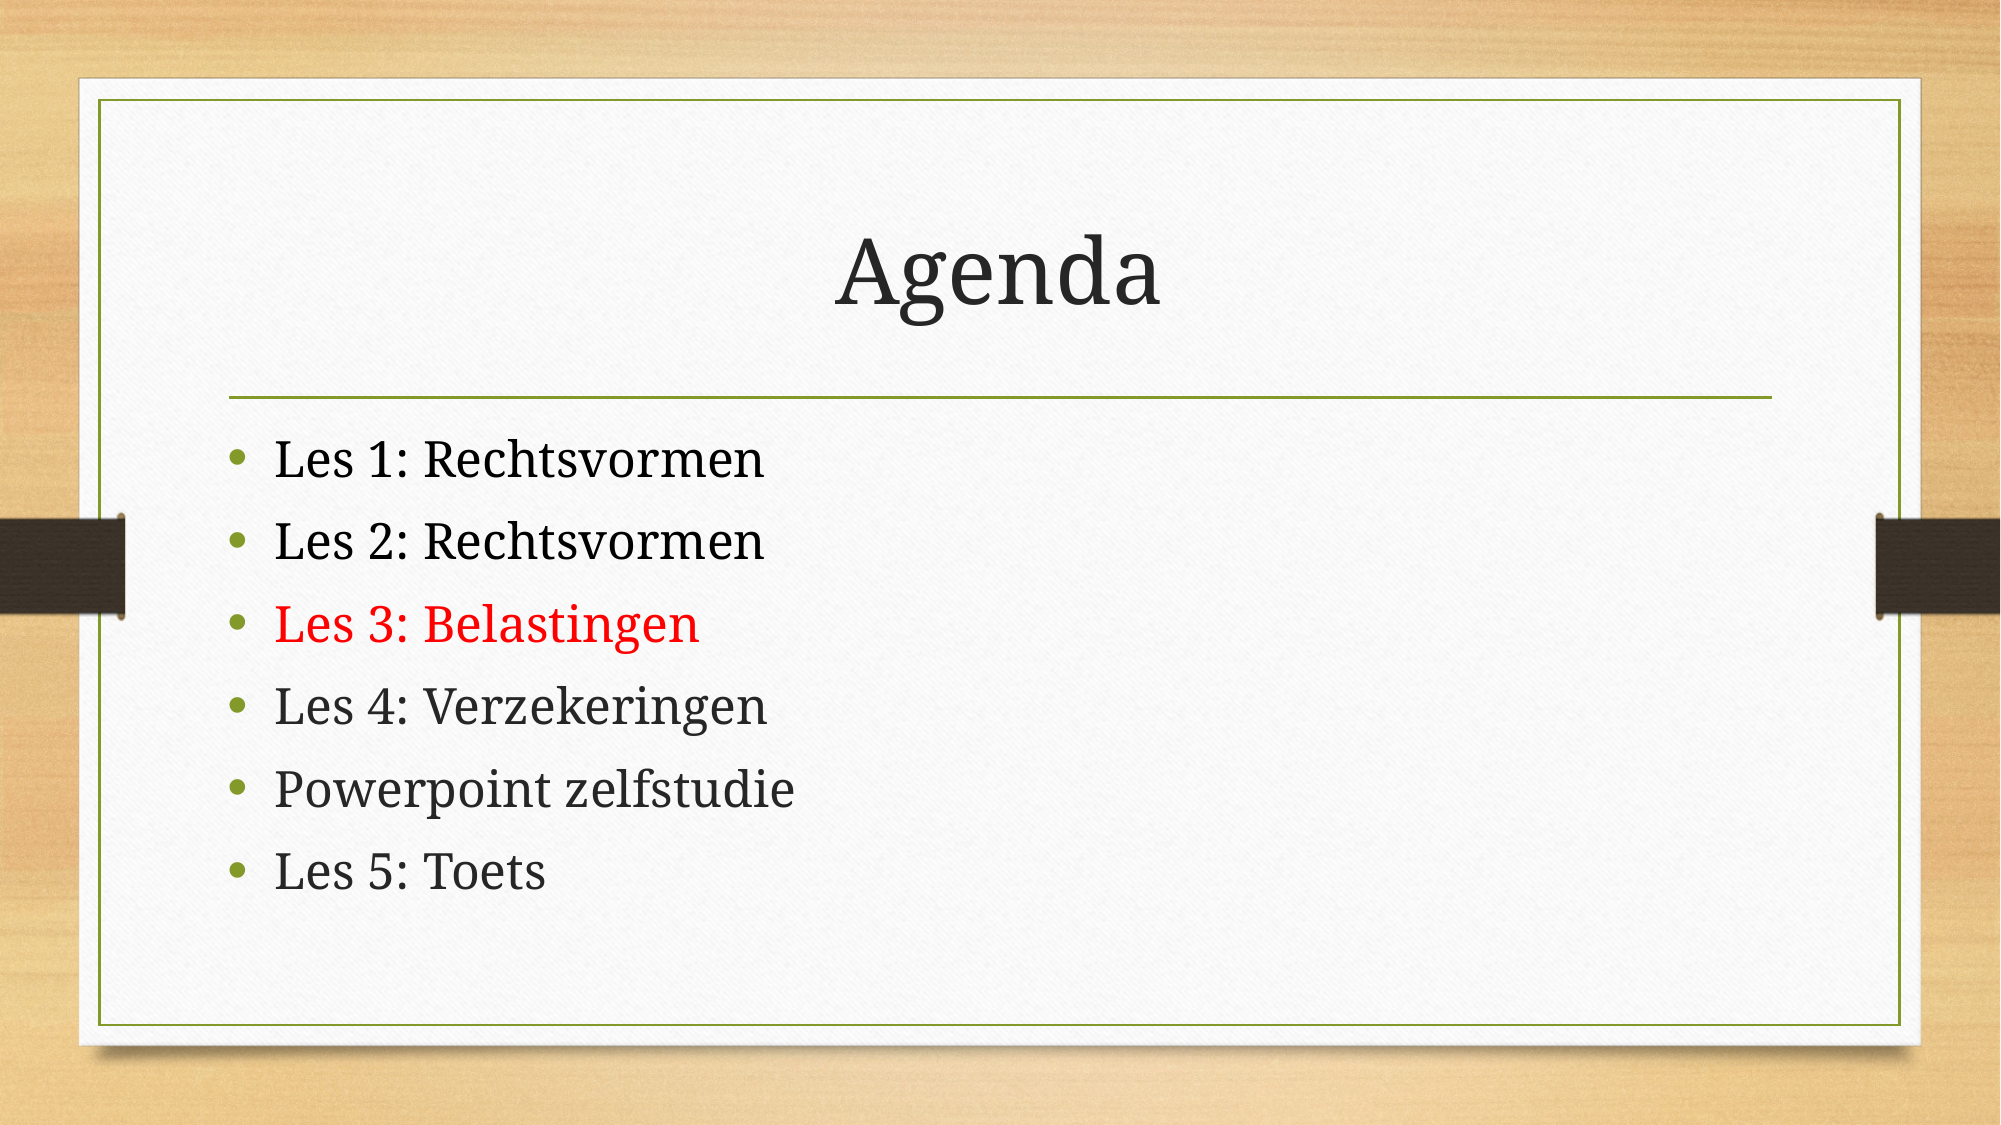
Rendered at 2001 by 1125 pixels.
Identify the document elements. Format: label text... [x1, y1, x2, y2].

title Agenda [212, 161, 1788, 375]
picture [0, 0, 2001, 1125]
list Les 1: Rechtsvormen Les 2: Rechtsvormen Les 3: Belastingen Les 4: Verzekeringen Powerpoint zelfstudie Les 5: Toets [212, 419, 1788, 964]
